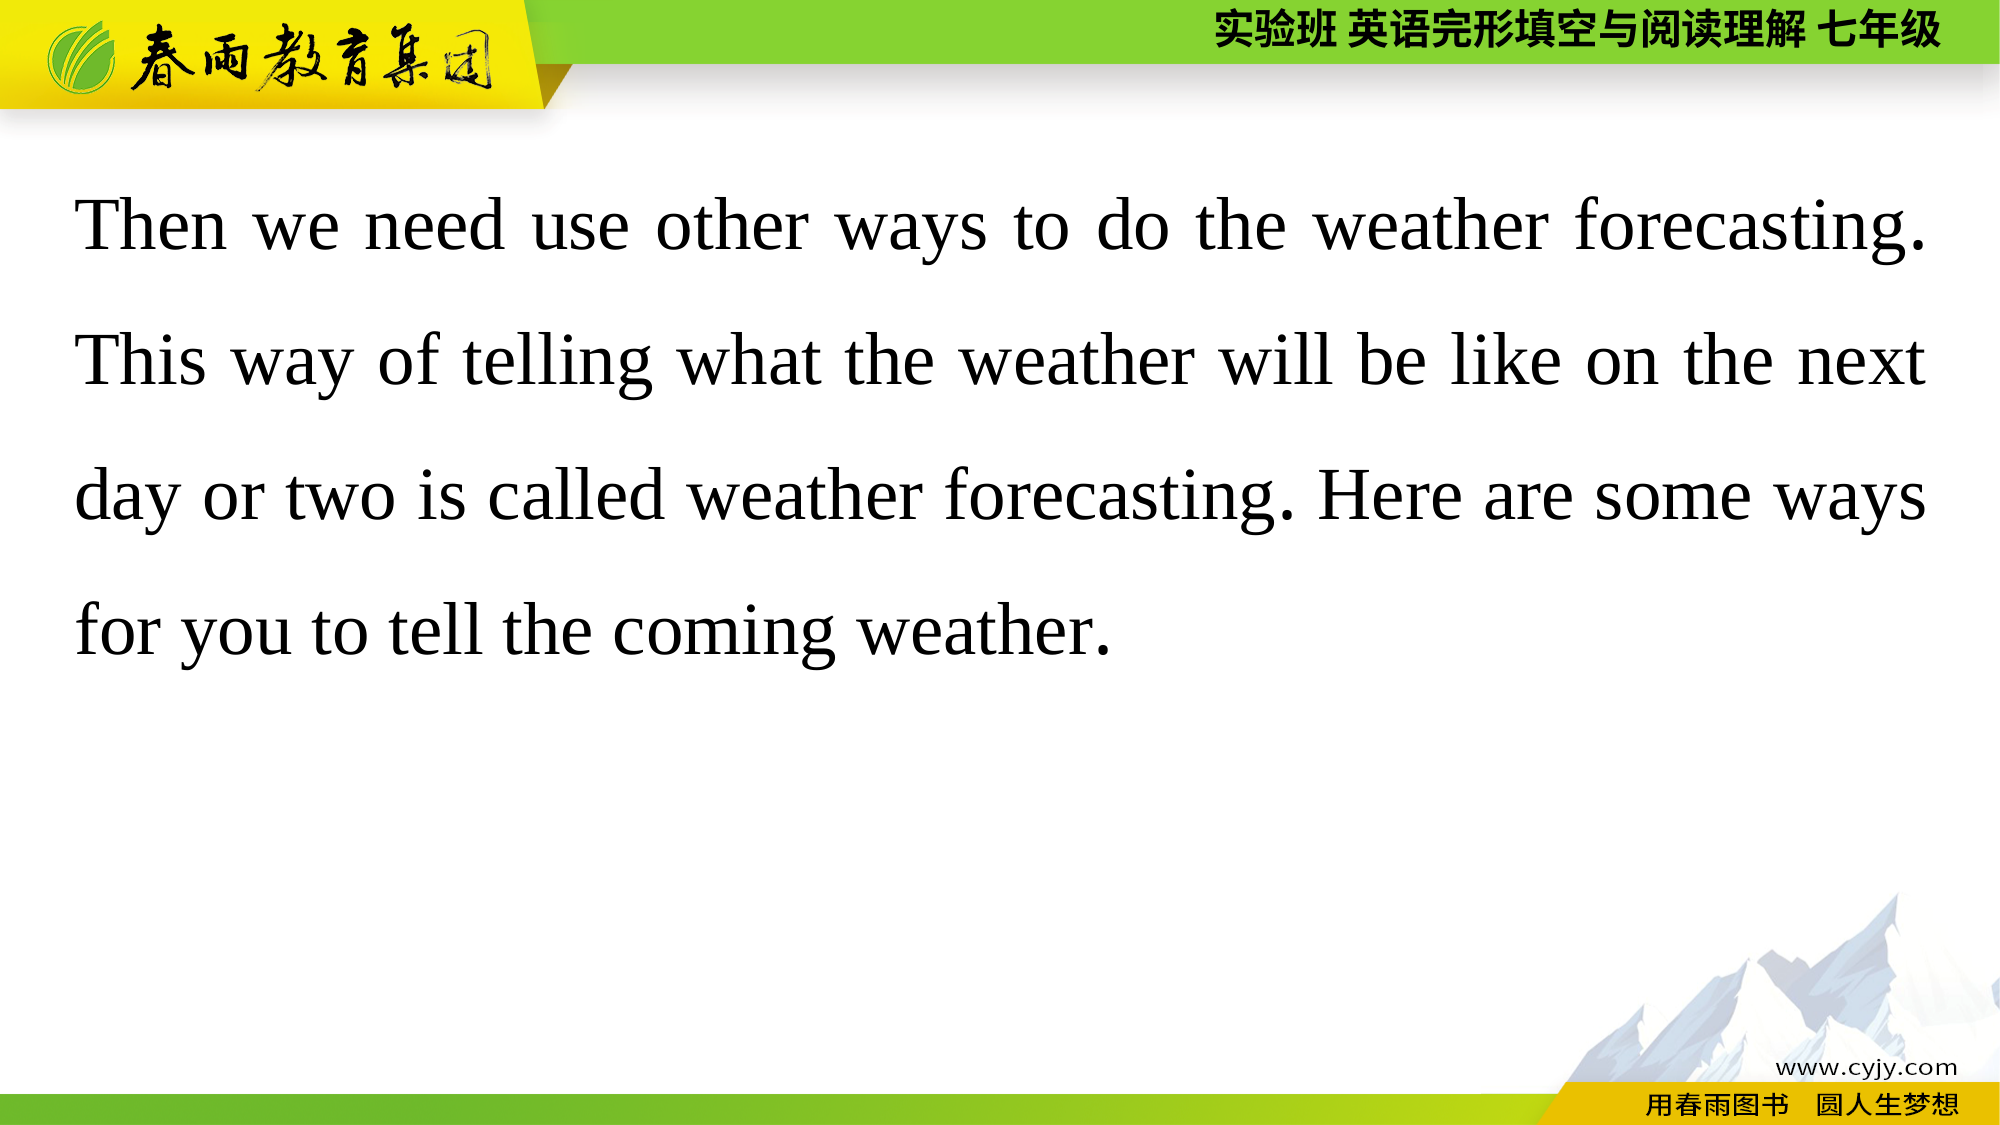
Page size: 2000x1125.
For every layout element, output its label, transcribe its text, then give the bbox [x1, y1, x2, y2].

list Then we need use other ways to do the weather forecasting. This way of telling what the weather will be like on the next day or two is called weather forecasting. Here are some ways for you to tell the coming weather. [59, 122, 1944, 666]
picture [0, 0, 2000, 1125]
